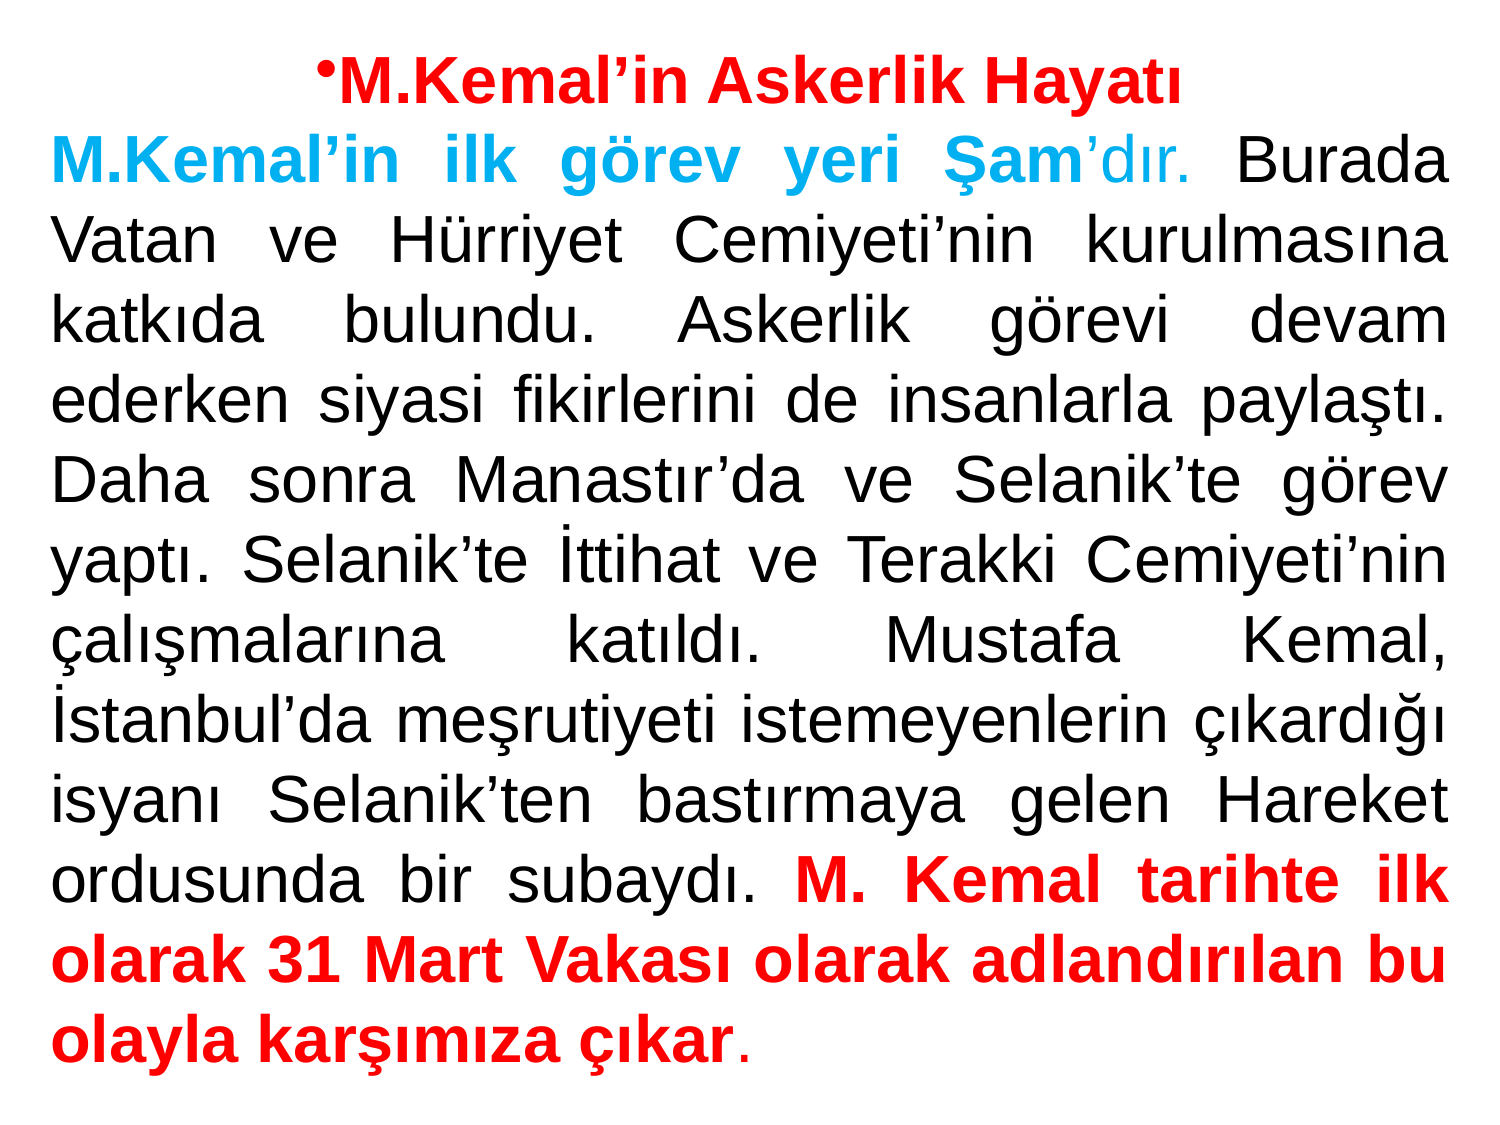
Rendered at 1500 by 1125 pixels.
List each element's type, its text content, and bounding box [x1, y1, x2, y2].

text_box M.Kemal’in Askerlik Hayatı M.Kemal’in ilk görev yeri Şam’dır. Burada Vatan ve Hürriyet Cemiyeti’nin kurulmasına katkıda bulundu. Askerlik görevi devam ederken siyasi fikirlerini de insanlarla paylaştı. Daha sonra Manastır’da ve Selanik’te görev yaptı. Selanik’te İttihat ve Terakki Cemiyeti’nin çalışmalarına katıldı. Mustafa Kemal, İstanbul’da meşrutiyeti istemeyenlerin çıkardığı isyanı Selanik’ten bastırmaya gelen Hareket ordusunda bir subaydı. M. Kemal tarihte ilk olarak 31 Mart Vakası olarak adlandırılan bu olayla karşımıza çıkar. [35, 28, 1465, 1084]
